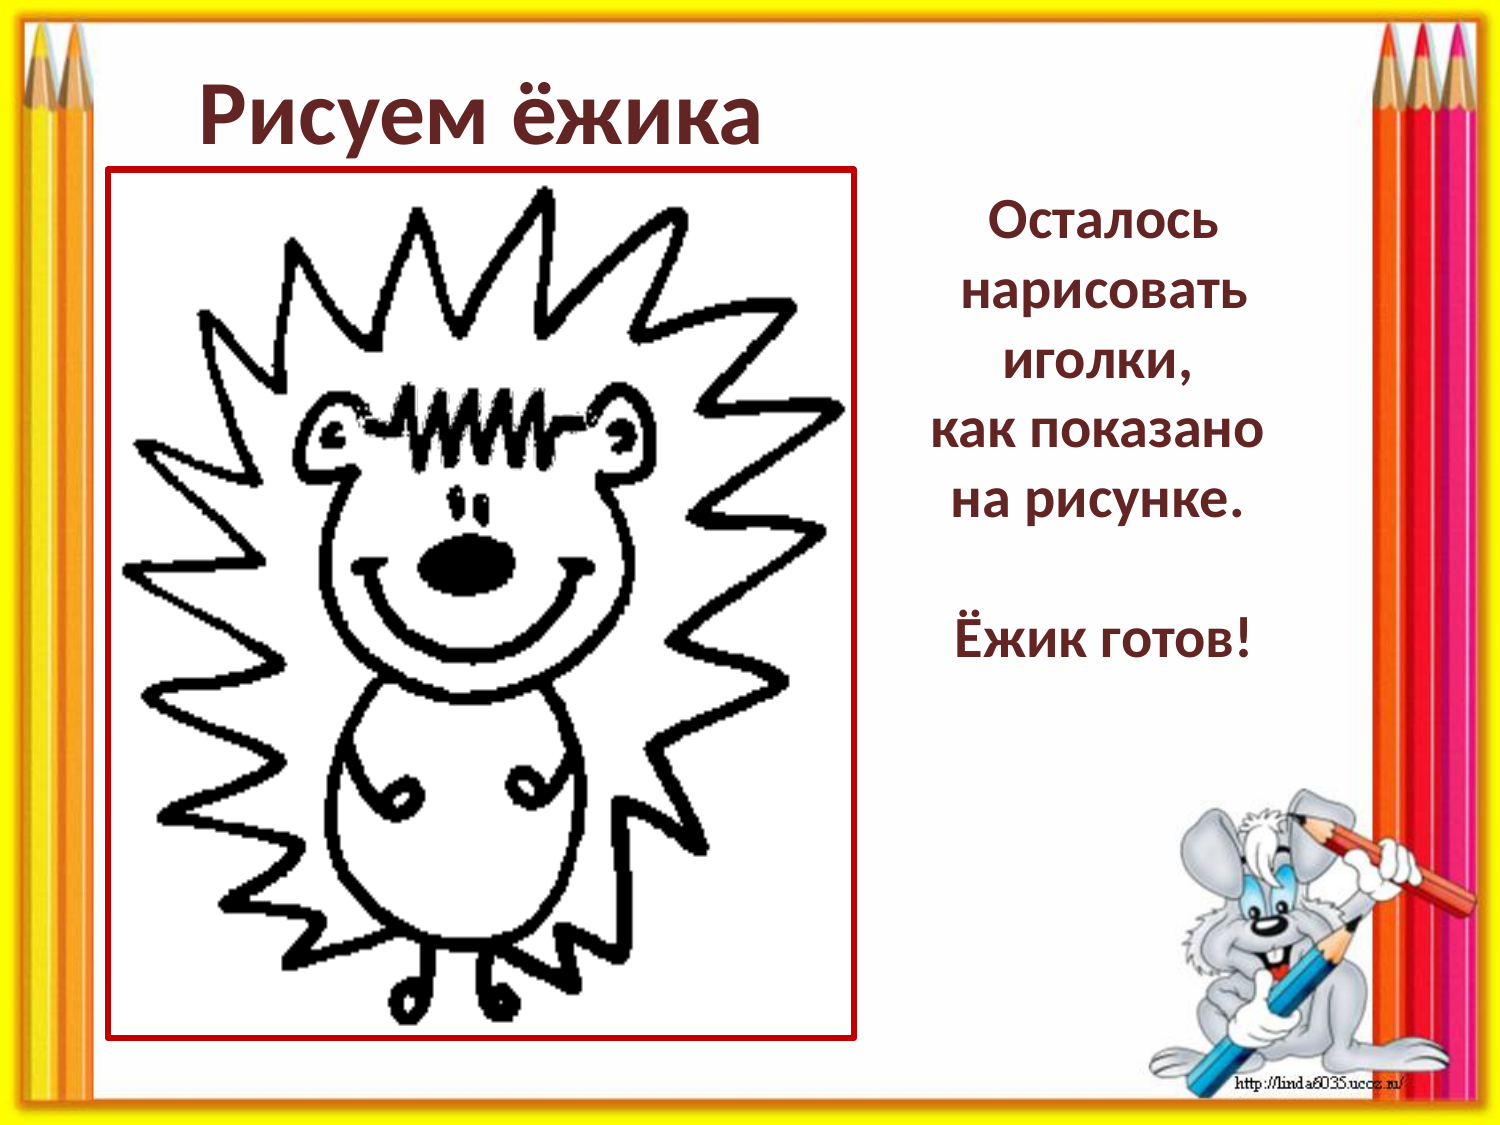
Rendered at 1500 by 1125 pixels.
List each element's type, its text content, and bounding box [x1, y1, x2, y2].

text_box Рисуем ёжика [112, 42, 851, 172]
title Осталось нарисовать иголки, как показано на рисунке. Ёжик готов! [868, 172, 1341, 764]
picture [0, 0, 1500, 1125]
